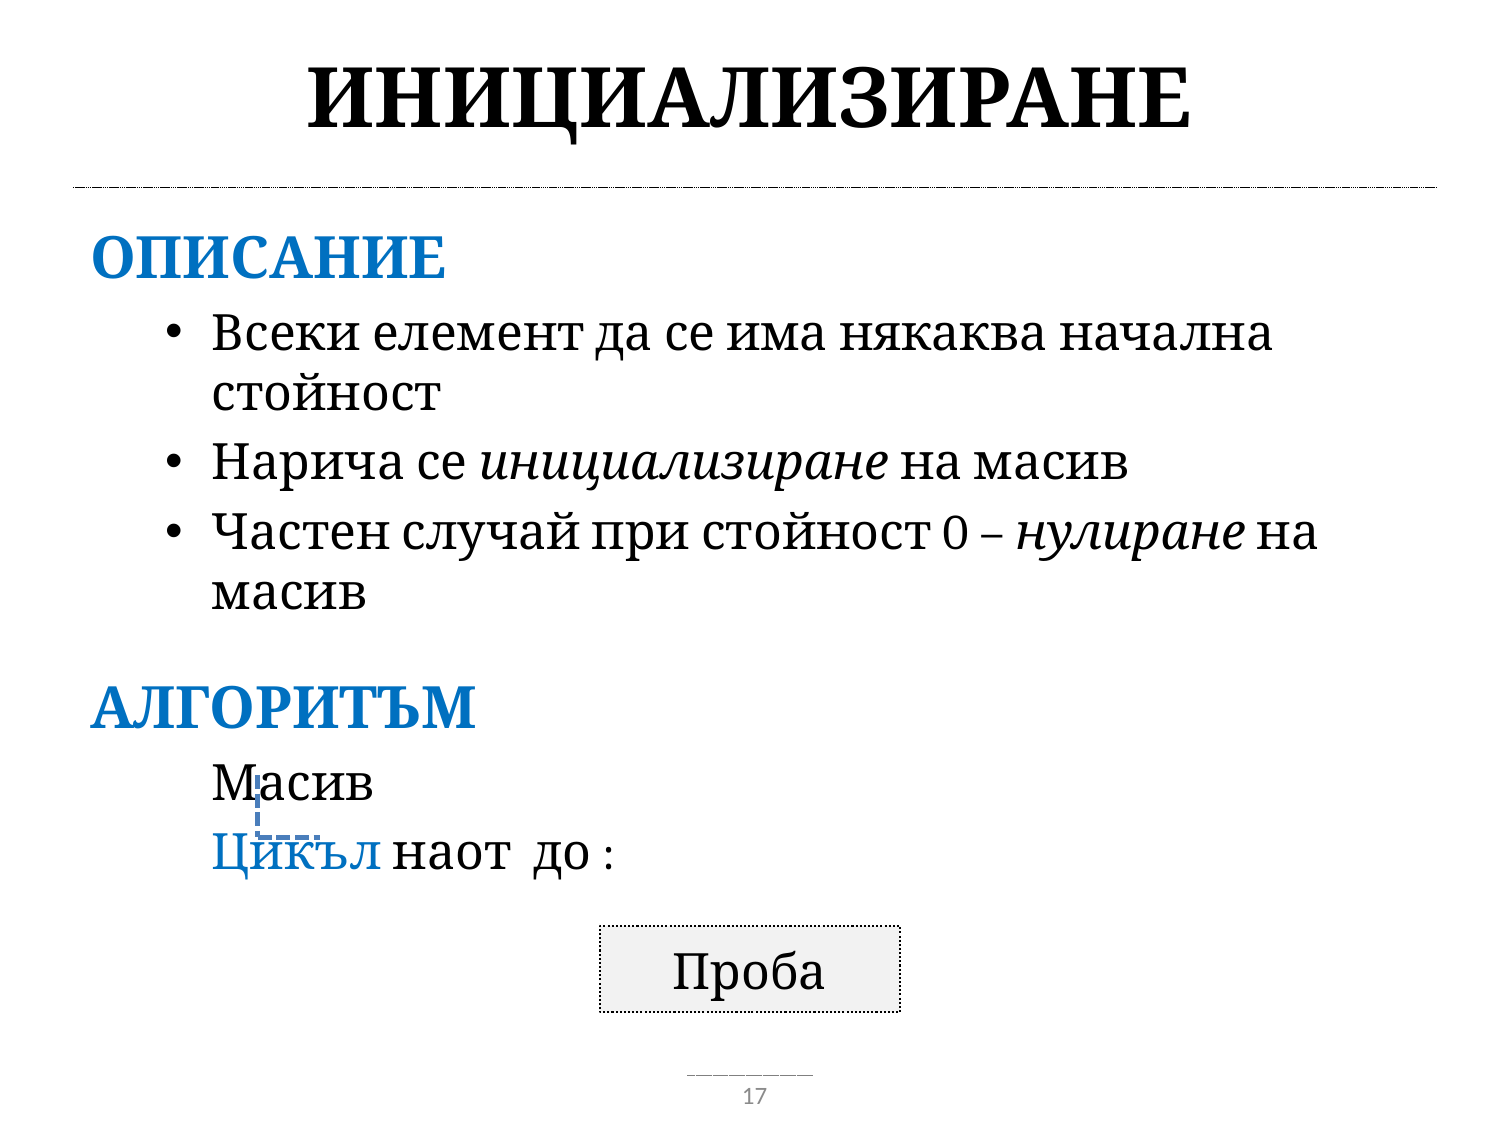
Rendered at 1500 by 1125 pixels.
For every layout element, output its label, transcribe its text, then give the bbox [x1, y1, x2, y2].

slide_number 17 [579, 1065, 930, 1125]
title Инициализиране [0, 0, 1500, 188]
text_box Проба [598, 924, 902, 1014]
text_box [257, 774, 321, 838]
